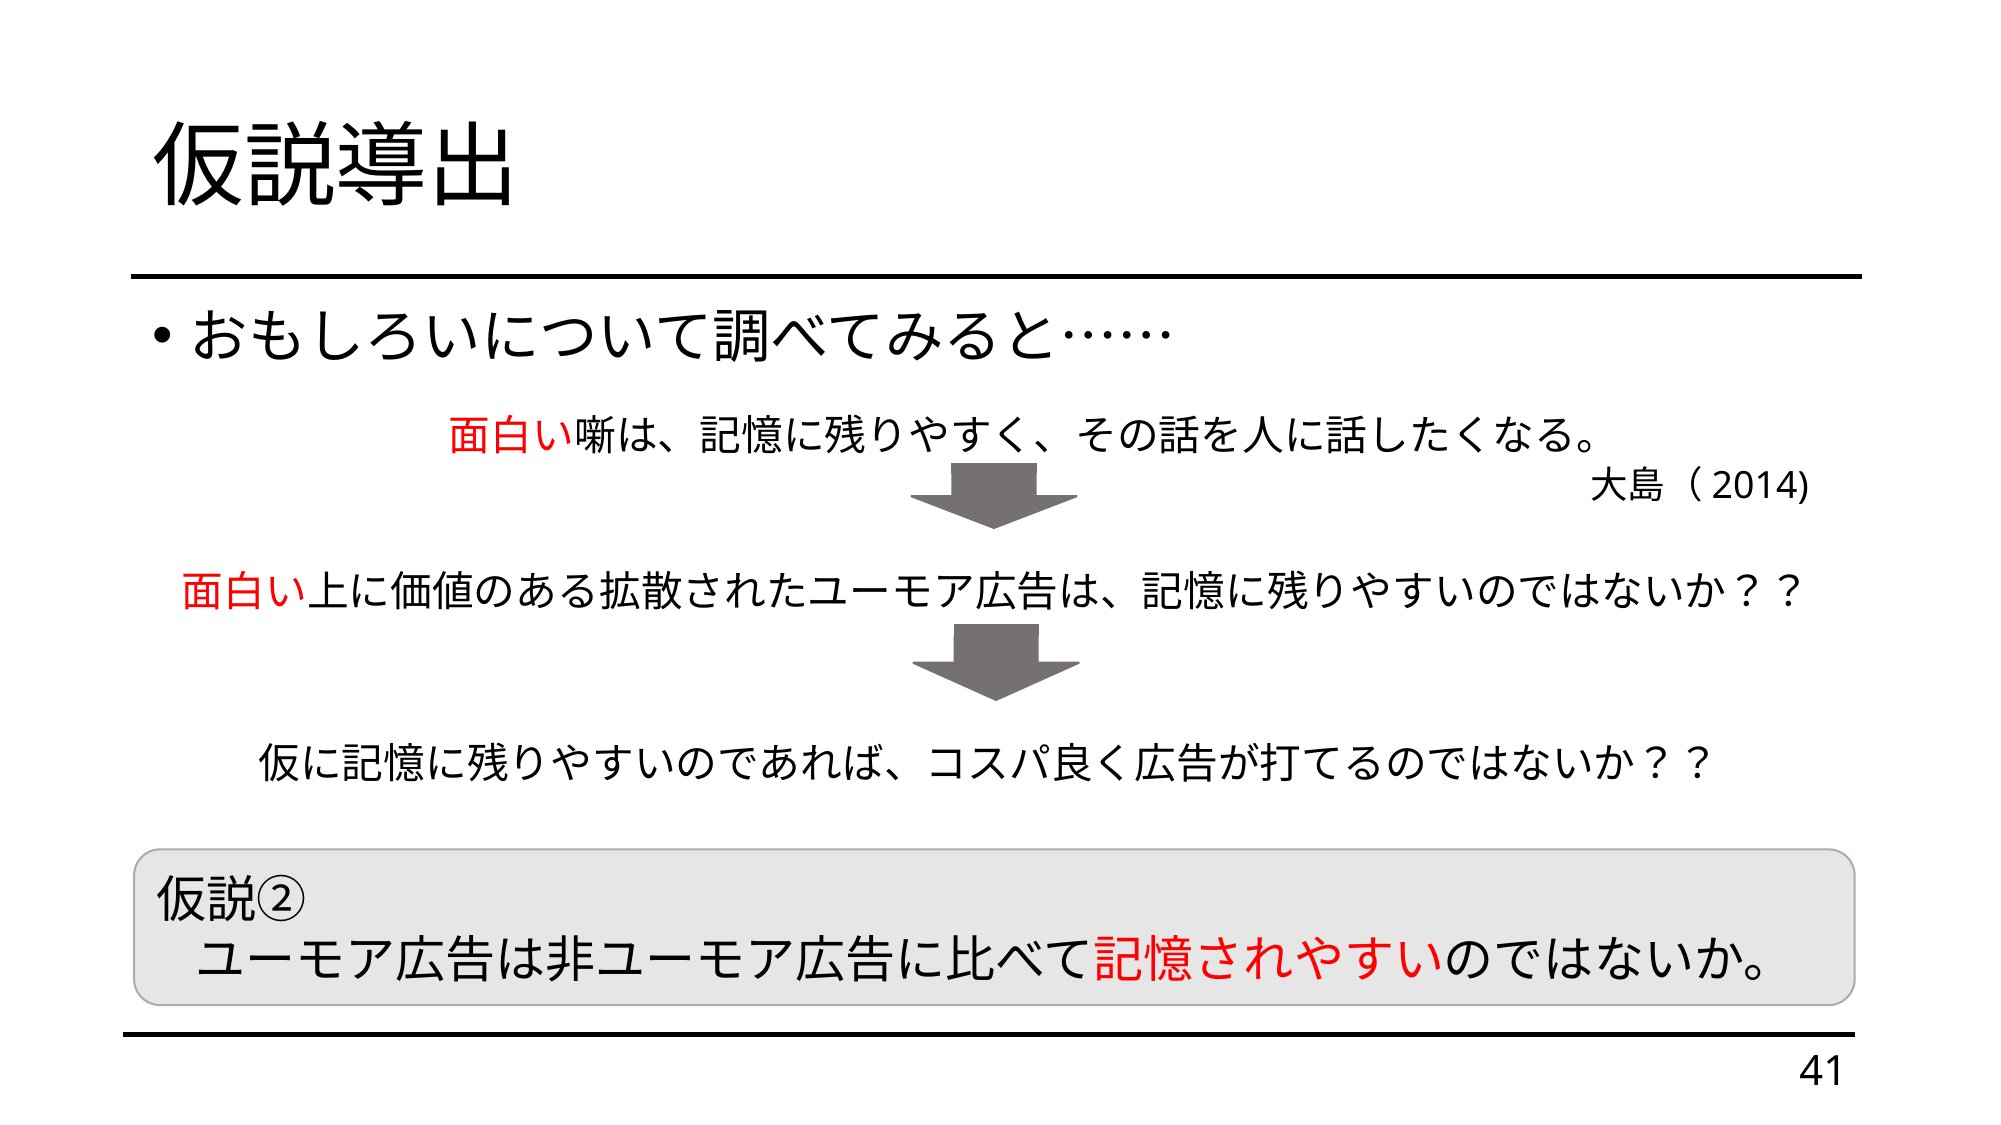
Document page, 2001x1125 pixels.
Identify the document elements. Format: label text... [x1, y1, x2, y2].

text_box [910, 463, 1078, 530]
text_box [912, 624, 1080, 702]
text_box 仮説② ユーモア広告は非ユーモア広告に比べて記憶されやすいのではないか。 [133, 848, 1856, 1007]
text_box 仮に記憶に残りやすいのであれば、コスパ良く広告が打てるのではないか？？ [130, 729, 1848, 795]
list おもしろいについて調べてみると…… [137, 466, 1863, 1014]
list おもしろいについて調べてみると…… [137, 299, 1863, 453]
slide_number 41 [1412, 1042, 1863, 1103]
text_box 面白い噺は、記憶に残りやすく、その話を人に話したくなる。 [137, 401, 1855, 466]
text_box 面白い上に価値のある拡散されたユーモア広告は、記憶に残りやすいのではないか？？ [137, 557, 1855, 623]
title 仮説導出 [137, 59, 1863, 276]
text_box 大島（2014) [1575, 453, 1863, 514]
